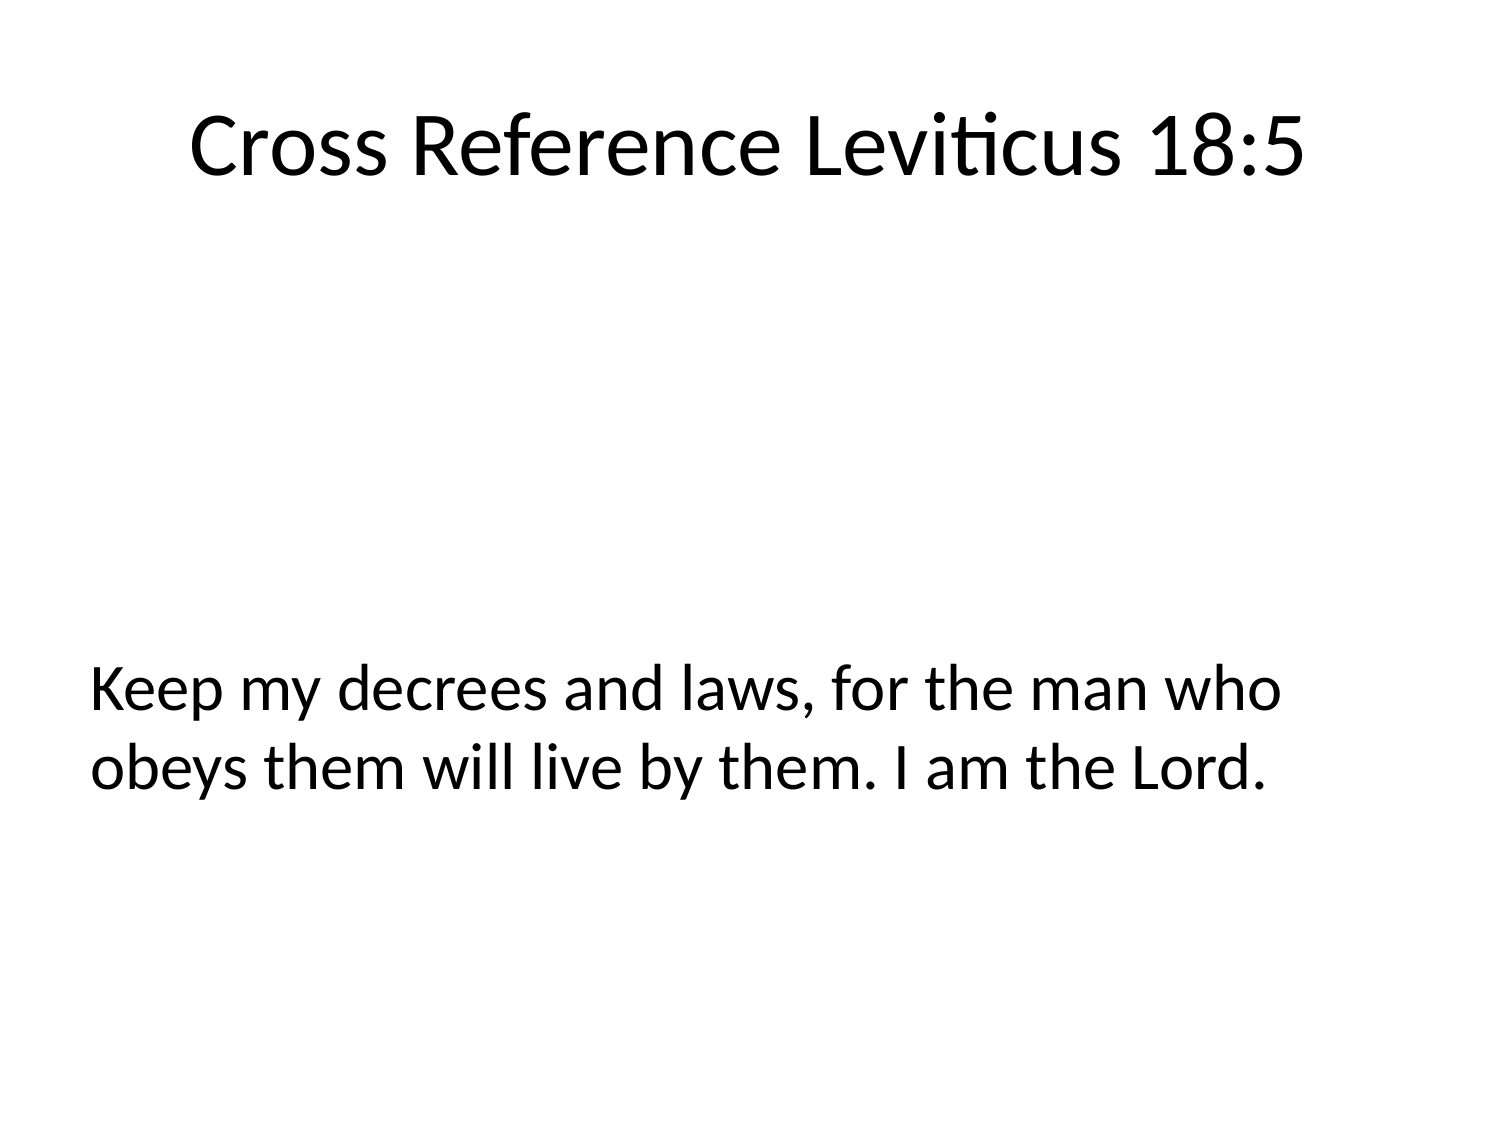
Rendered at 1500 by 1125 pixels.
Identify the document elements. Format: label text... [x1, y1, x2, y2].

list Keep my decrees and laws, for the man who obeys them will live by them. I am the Lord. [75, 262, 1425, 1005]
title Cross Reference Leviticus 18:5 [75, 45, 1425, 233]
